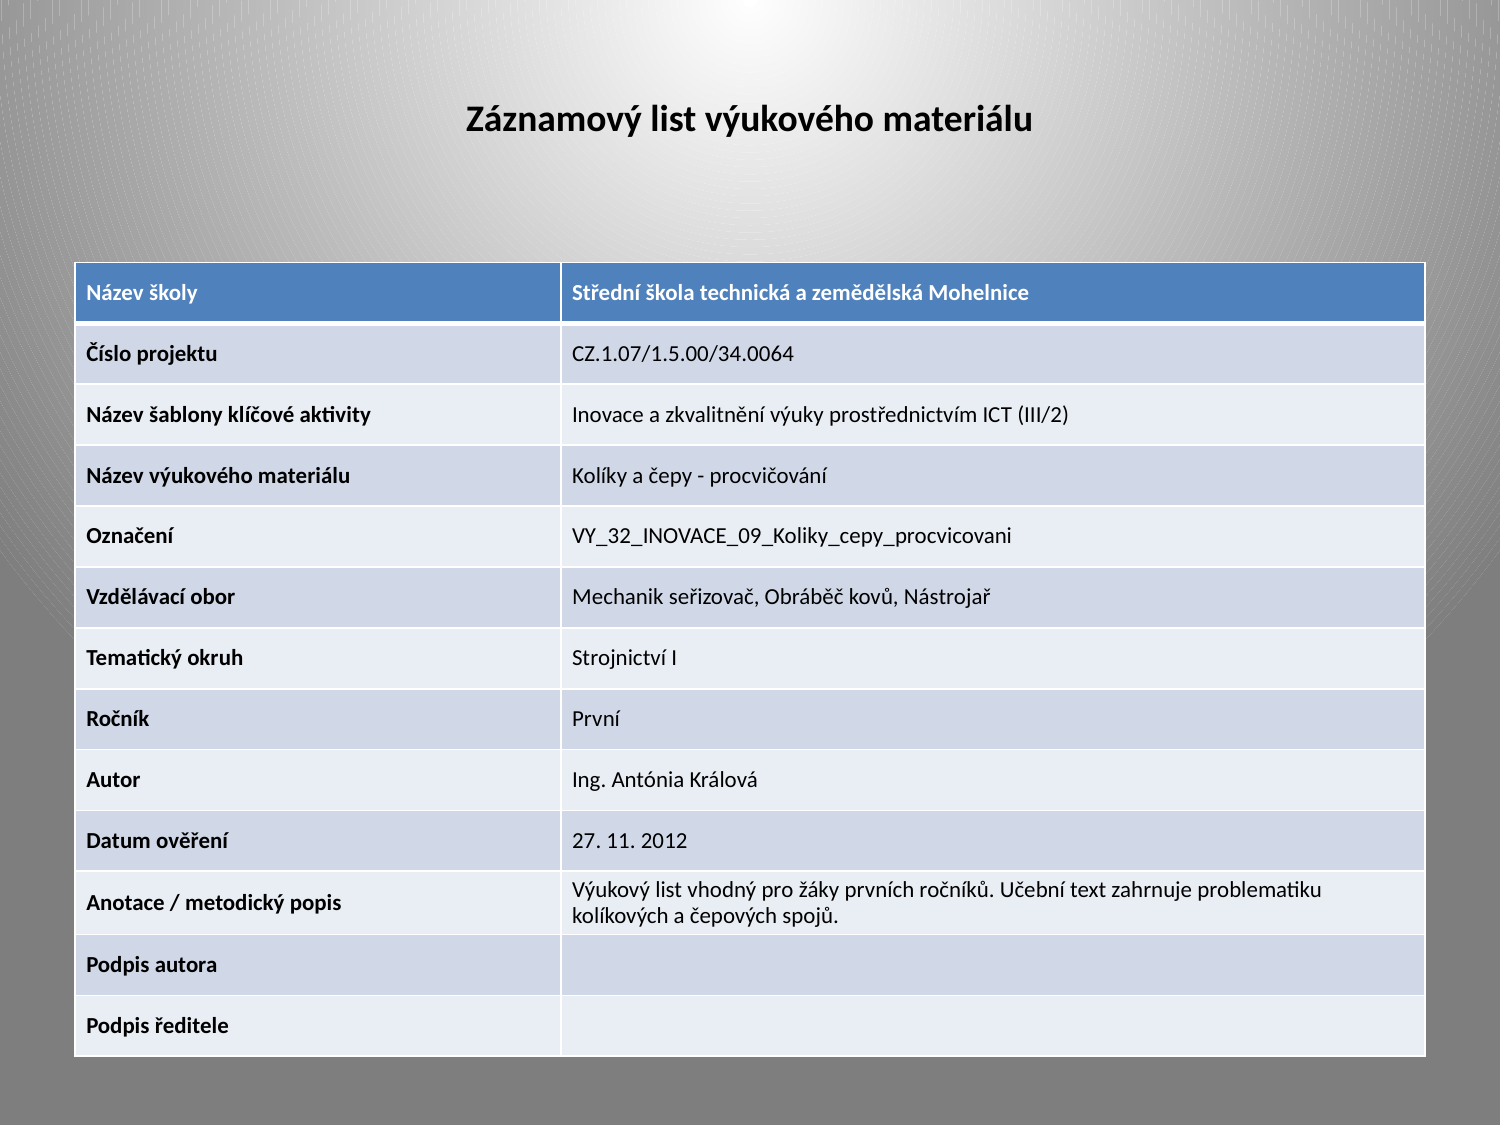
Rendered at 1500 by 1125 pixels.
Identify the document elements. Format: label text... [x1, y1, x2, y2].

title Záznamový list výukového materiálu [75, 45, 1425, 233]
table_cell CZ.1.07/1.5.00/34.0064 [562, 326, 1424, 383]
table_cell Označení [76, 507, 560, 566]
table_cell Tematický okruh [76, 629, 560, 688]
table_cell 27. 11. 2012 [562, 811, 1424, 870]
table_cell Strojnictví I [562, 629, 1424, 688]
table_header Název školy [76, 263, 560, 321]
table_cell Vzdělávací obor [76, 568, 560, 627]
table_cell Kolíky a čepy - procvičování [562, 446, 1424, 505]
table_cell Číslo projektu [76, 326, 560, 383]
table_cell Název výukového materiálu [76, 446, 560, 505]
table_cell Výukový list vhodný pro žáky prvních ročníků. Učební text zahrnuje problematiku kolíkových a čepových spojů. [562, 872, 1424, 934]
table_cell Ročník [76, 690, 560, 749]
table_cell Název šablony klíčové aktivity [76, 385, 560, 444]
table_cell Autor [76, 750, 560, 810]
table_cell [562, 996, 1424, 1055]
table_header Střední škola technická a zemědělská Mohelnice [562, 263, 1424, 321]
table_cell První [562, 690, 1424, 749]
table_cell Inovace a zkvalitnění výuky prostřednictvím ICT (III/2) [562, 385, 1424, 444]
table_cell Ing. Antónia Králová [562, 750, 1424, 810]
table_cell VY_32_INOVACE_09_Koliky_cepy_procvicovani [562, 507, 1424, 566]
table_cell Datum ověření [76, 811, 560, 870]
table_cell Podpis ředitele [76, 996, 560, 1055]
table_cell [562, 935, 1424, 995]
table_cell Podpis autora [76, 935, 560, 995]
table_cell Anotace / metodický popis [76, 872, 560, 934]
table_cell Mechanik seřizovač, Obráběč kovů, Nástrojař [562, 568, 1424, 627]
